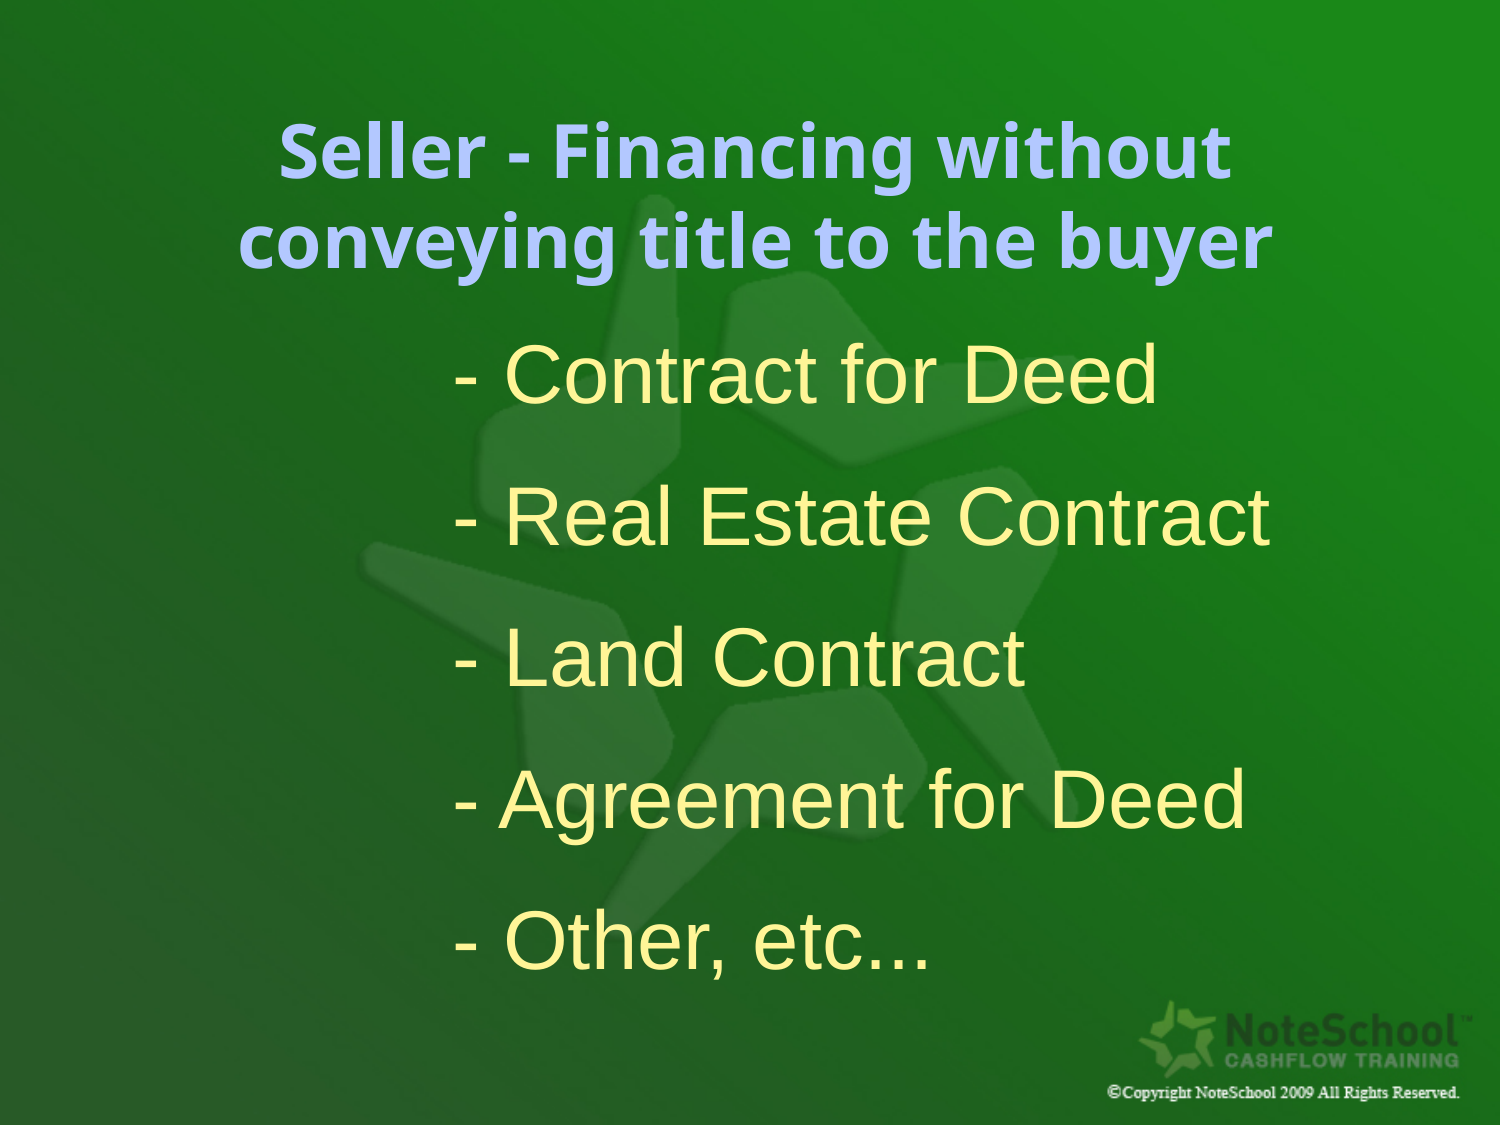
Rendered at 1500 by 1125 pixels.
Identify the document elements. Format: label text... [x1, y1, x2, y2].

picture [0, 0, 1500, 1125]
text_box - Contract for Deed - Real Estate Contract - Land Contract - Agreement for Deed - Other, etc... [437, 312, 1388, 994]
title Seller - Financing without conveying title to the buyer [62, 99, 1451, 288]
